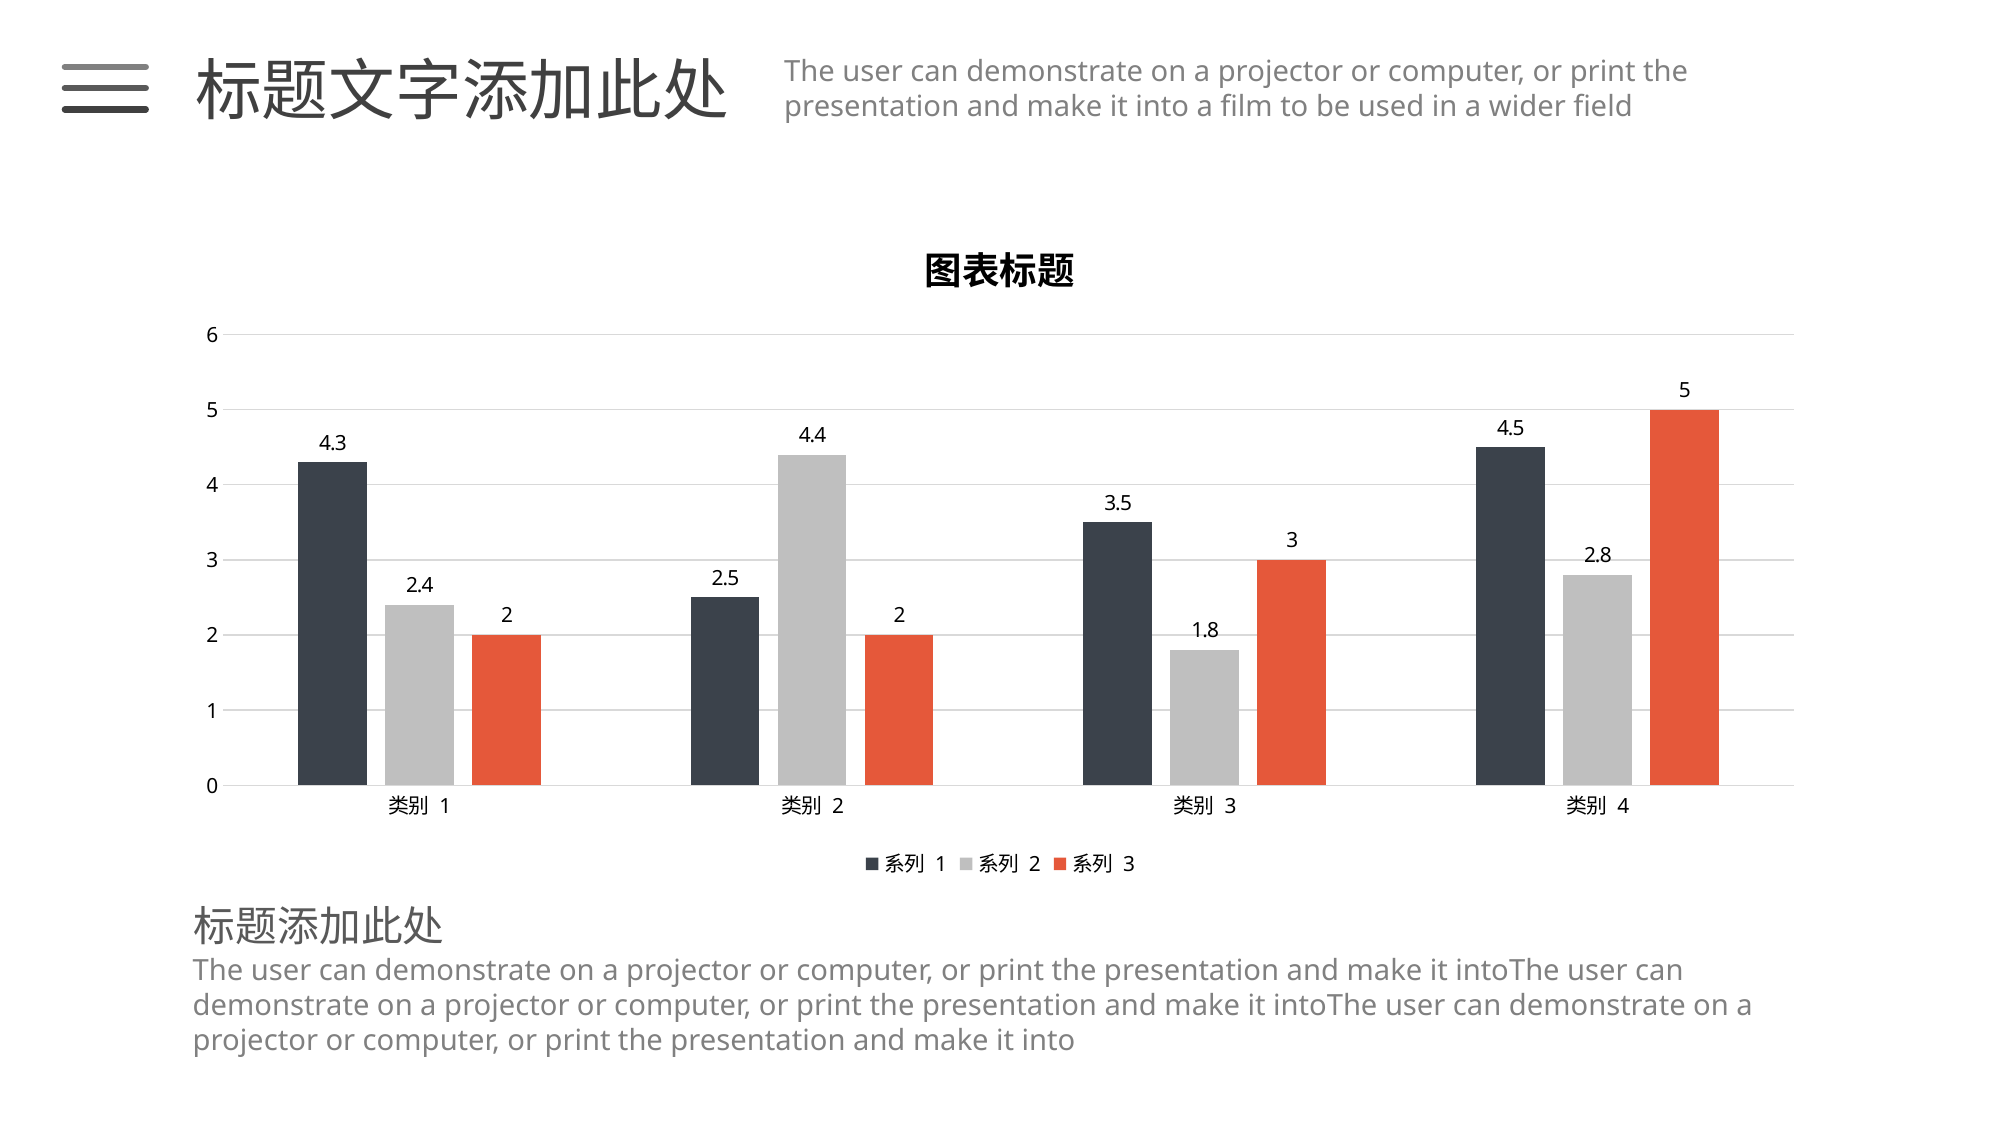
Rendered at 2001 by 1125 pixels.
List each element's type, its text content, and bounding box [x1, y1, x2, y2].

chart [173, 208, 1827, 884]
text_box The user can demonstrate on a projector or computer, or print the presentation and make it into a film to be used in a wider field [769, 45, 1827, 130]
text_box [177, 892, 1827, 1065]
text_box 标题文字添加此处 [180, 40, 745, 135]
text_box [64, 66, 146, 110]
